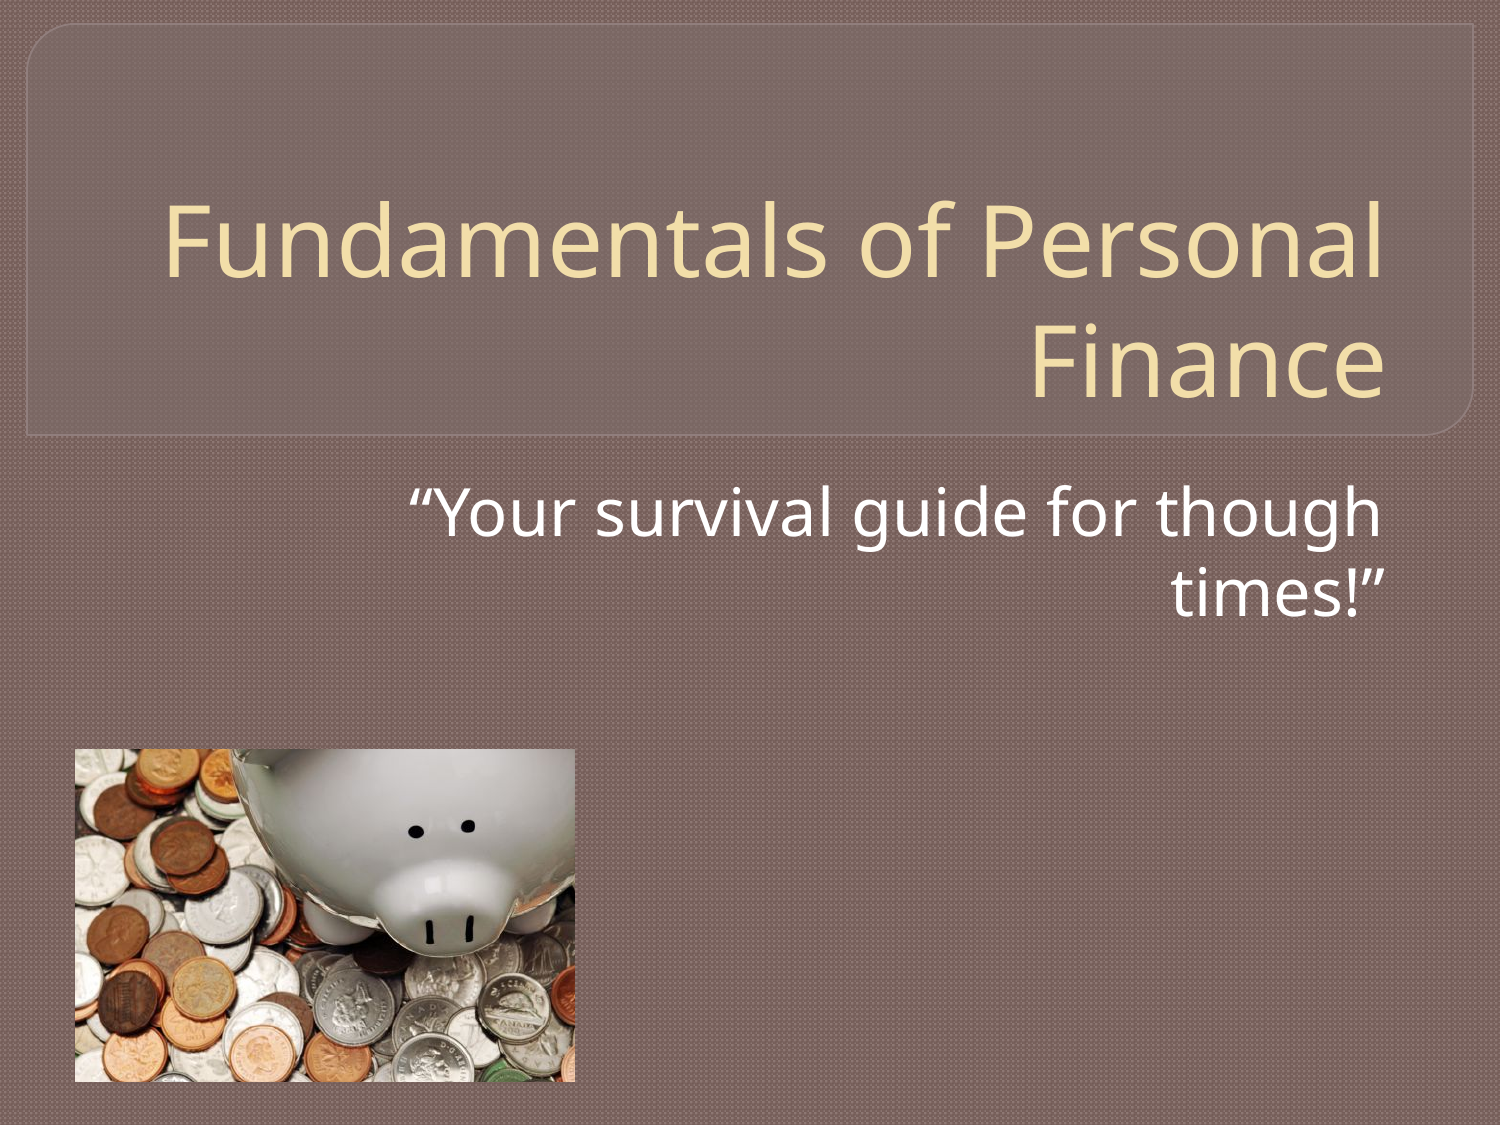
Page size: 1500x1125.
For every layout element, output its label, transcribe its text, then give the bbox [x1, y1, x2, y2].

picture [74, 749, 576, 1082]
title Fundamentals of Personal Finance [76, 62, 1427, 425]
subtitle “Your survival guide for though times!” [350, 462, 1427, 750]
